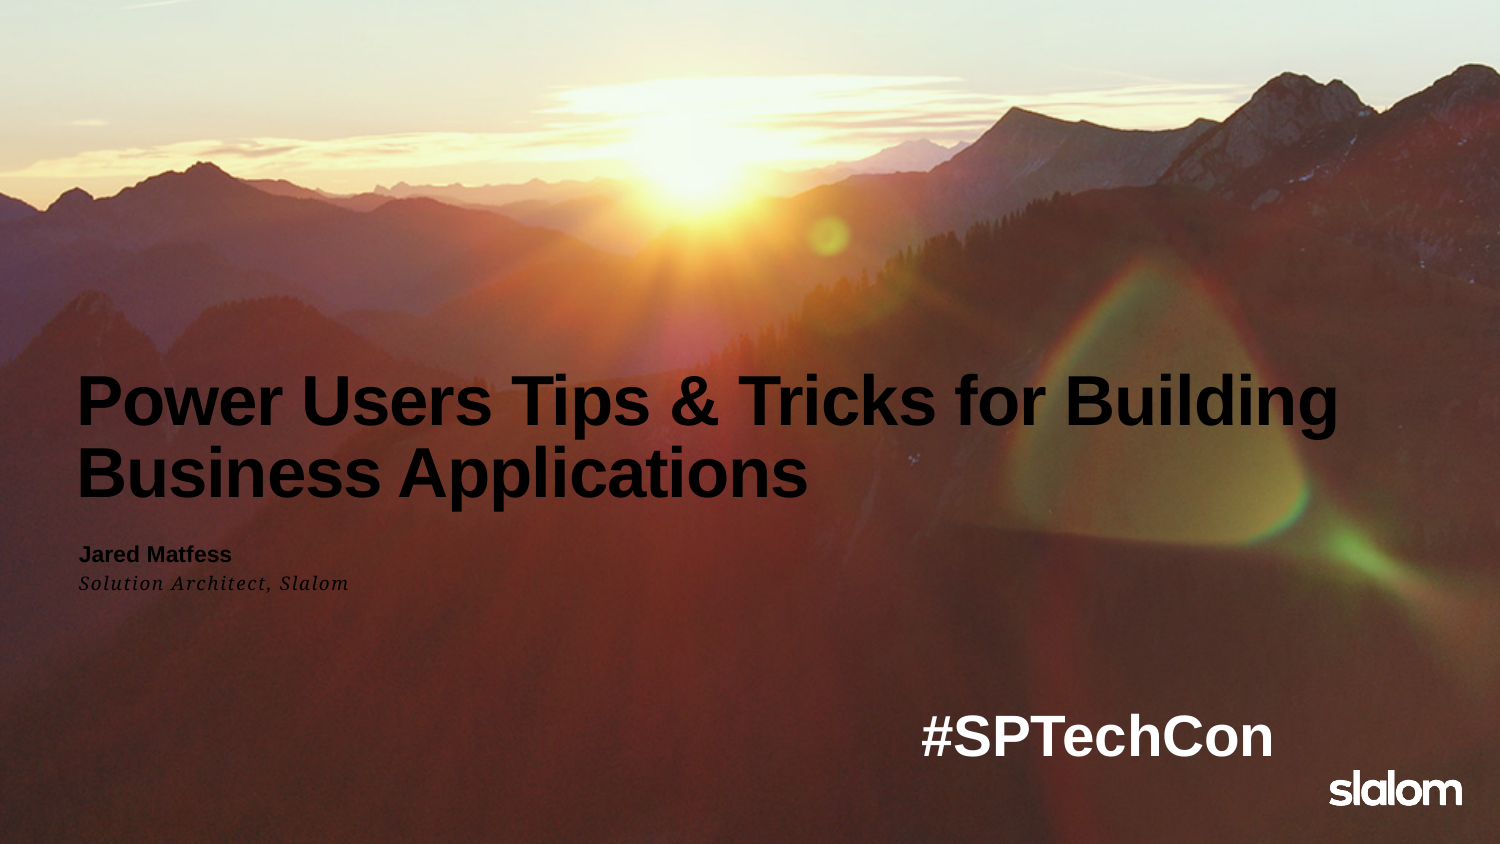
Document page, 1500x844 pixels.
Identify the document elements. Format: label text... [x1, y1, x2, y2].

picture [0, 0, 1500, 844]
text_box #SPTechCon [906, 699, 1291, 777]
title Power Users Tips & Tricks for Building Business Applications [76, 365, 1419, 512]
subtitle Jared Matfess [79, 531, 1007, 567]
list Solution Architect, Slalom [79, 567, 1007, 603]
